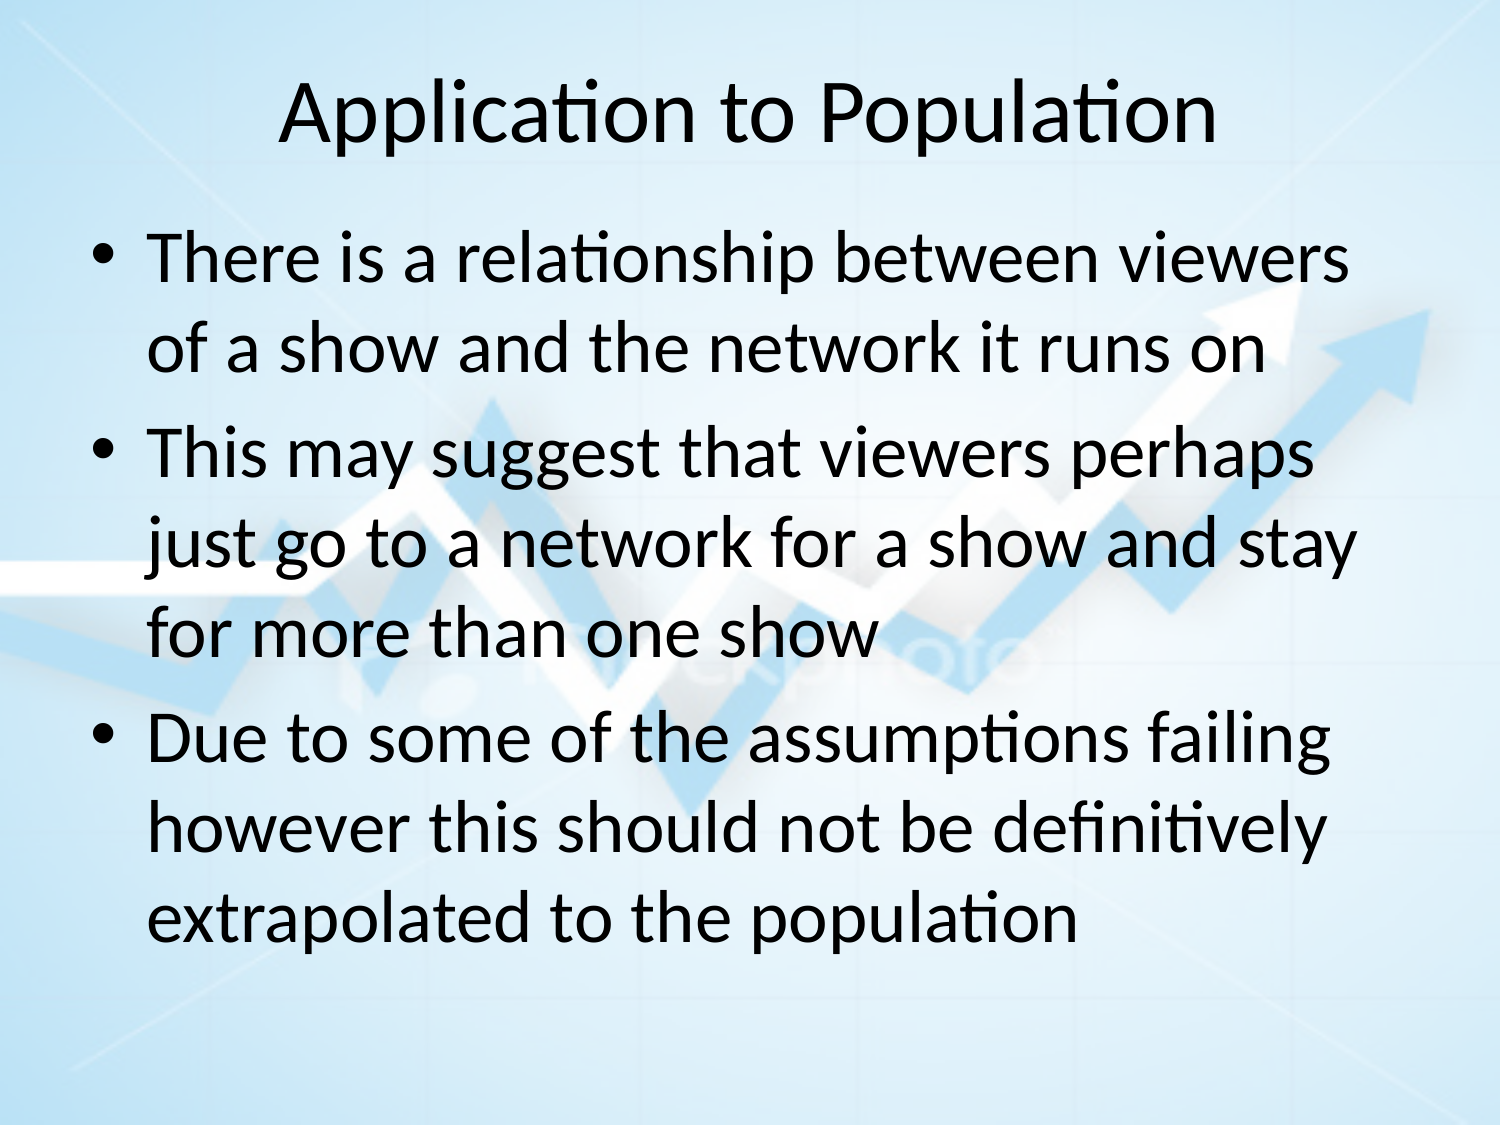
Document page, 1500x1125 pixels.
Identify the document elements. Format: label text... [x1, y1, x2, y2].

title Application to Population [74, 12, 1426, 199]
list There is a relationship between viewers of a show and the network it runs on This may suggest that viewers perhaps just go to a network for a show and stay for more than one show Due to some of the assumptions failing however this should not be definitively extrapolated to the population [74, 199, 1426, 943]
